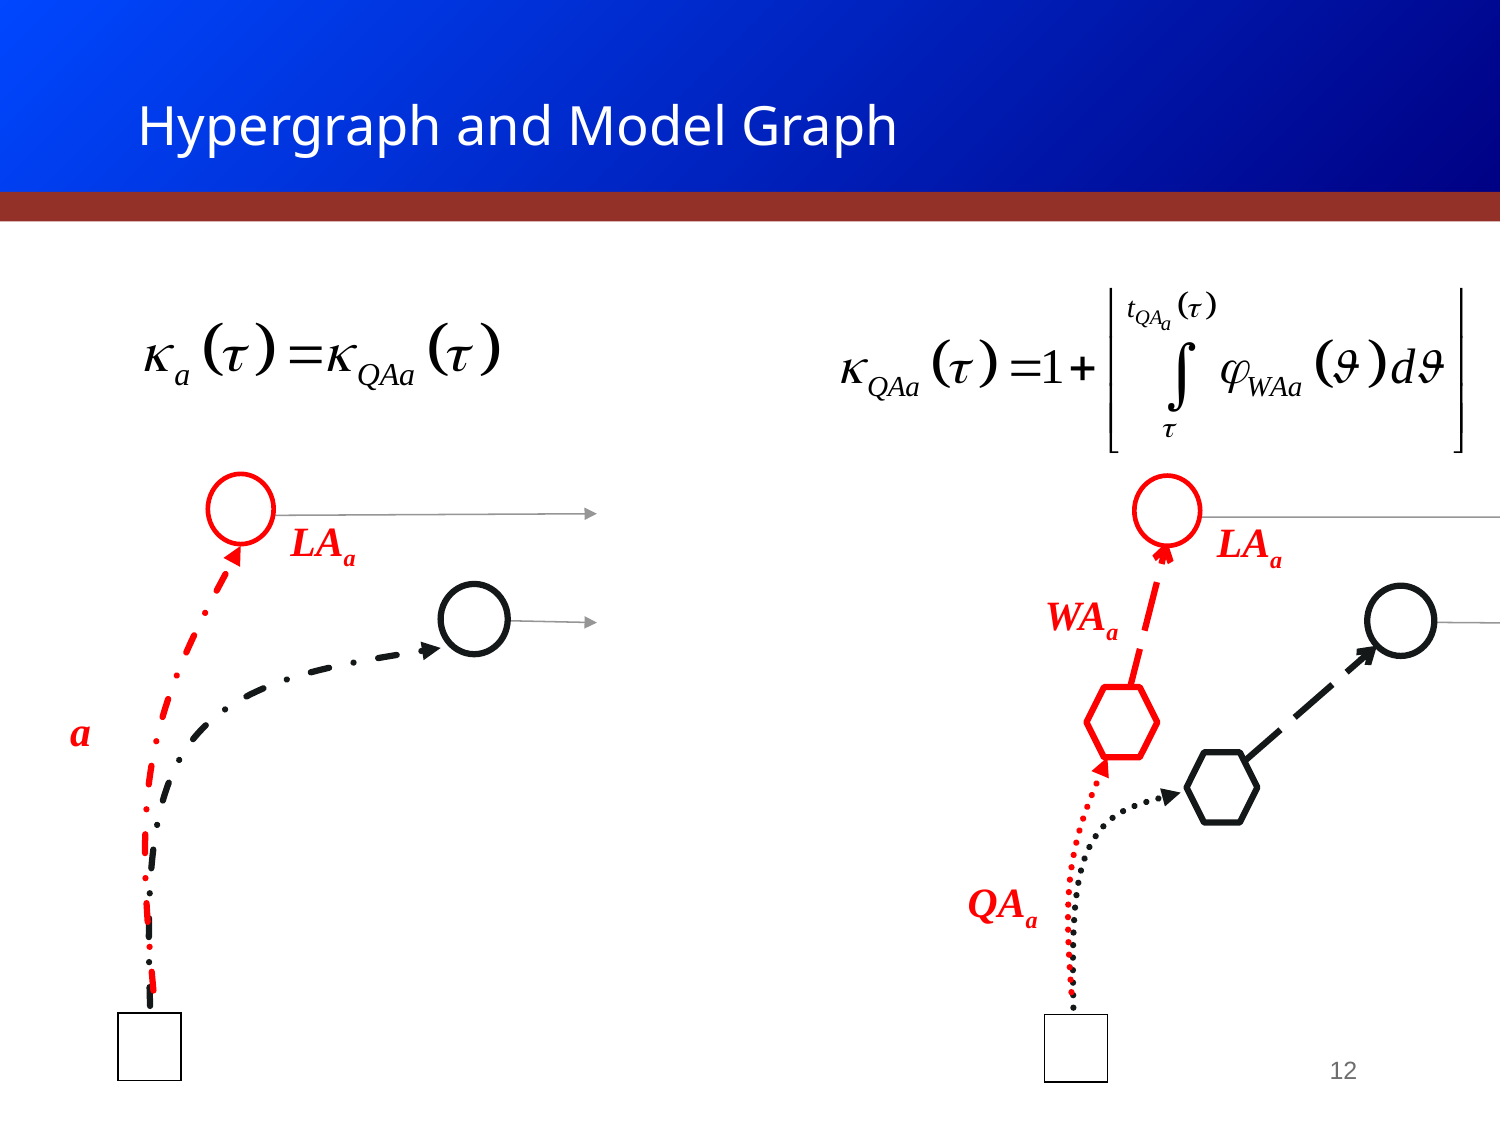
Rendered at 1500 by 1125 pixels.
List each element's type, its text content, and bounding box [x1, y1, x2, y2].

slide_number 12 [1022, 1046, 1373, 1103]
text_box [832, 279, 1483, 463]
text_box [135, 312, 506, 404]
text_box QAa [967, 868, 1039, 941]
title Hypergraph and Model Graph [137, 100, 1365, 222]
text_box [70, 473, 598, 1081]
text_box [1044, 475, 1500, 1083]
